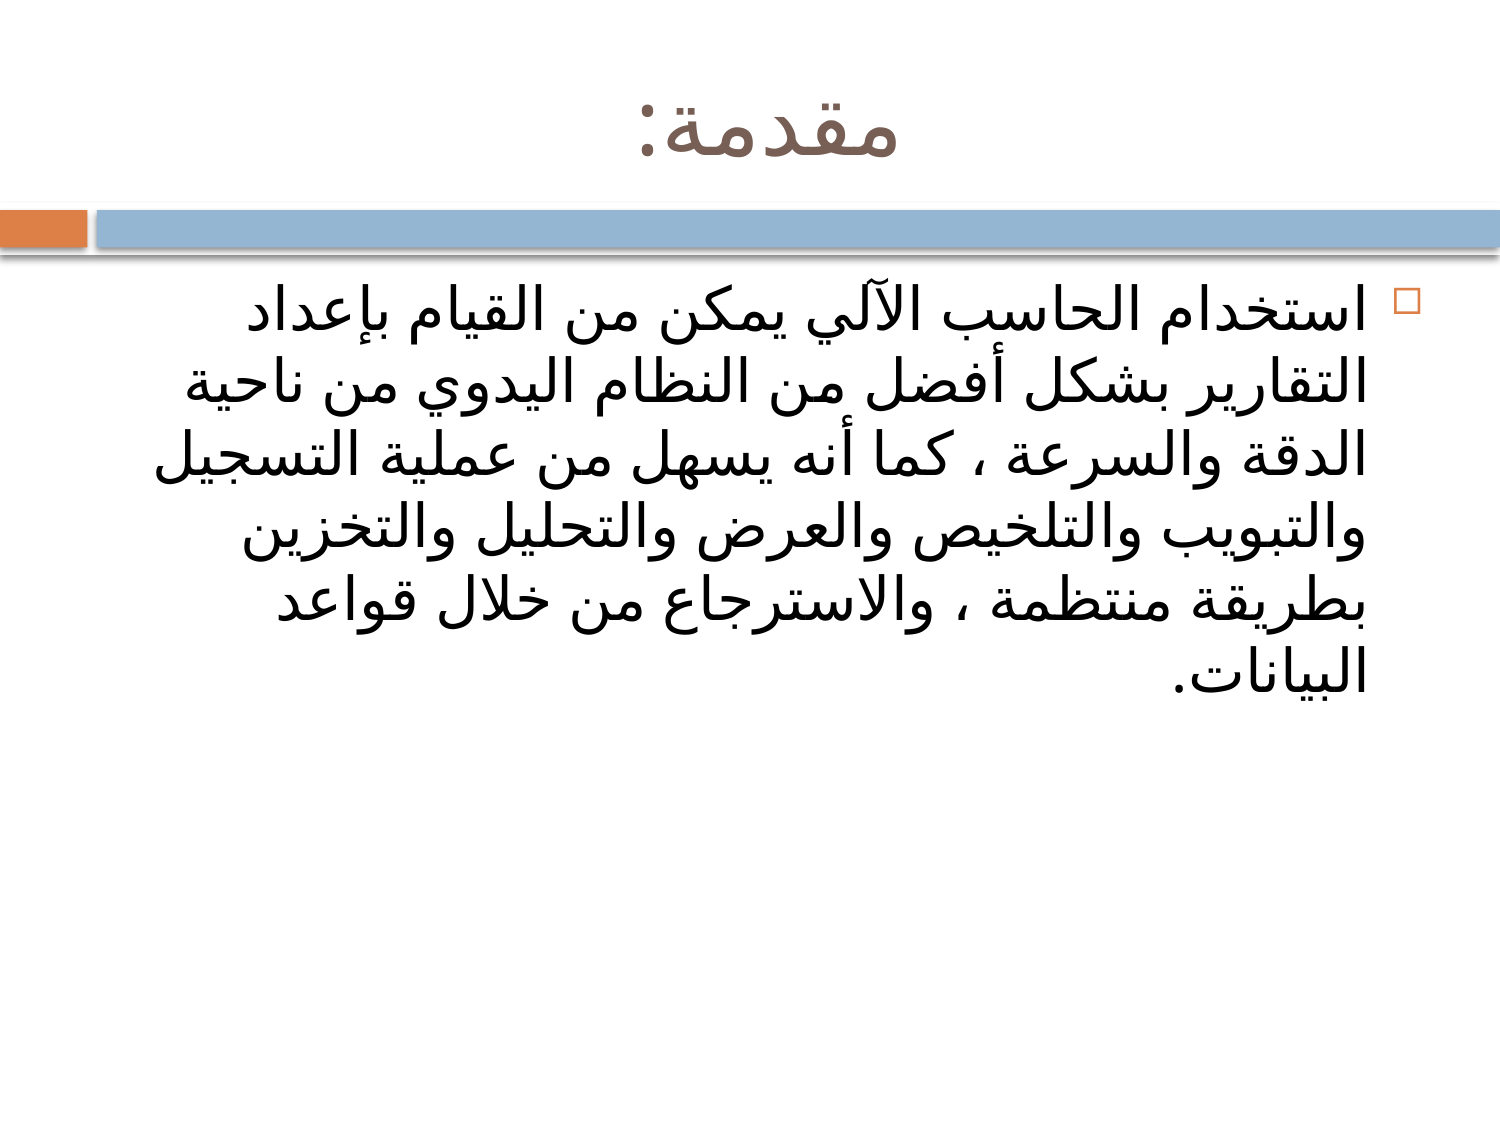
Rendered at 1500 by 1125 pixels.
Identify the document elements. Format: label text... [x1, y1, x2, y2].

list استخدام الحاسب الآلي يمكن من القيام بإعداد التقارير بشكل أفضل من النظام اليدوي من ناحية الدقة والسرعة ، كما أنه يسهل من عملية التسجيل والتبويب والتلخيص والعرض والتحليل والتخزين بطريقة منتظمة ، والاسترجاع من خلال قواعد البيانات. [100, 262, 1438, 1000]
title مقدمة: [100, 37, 1438, 200]
